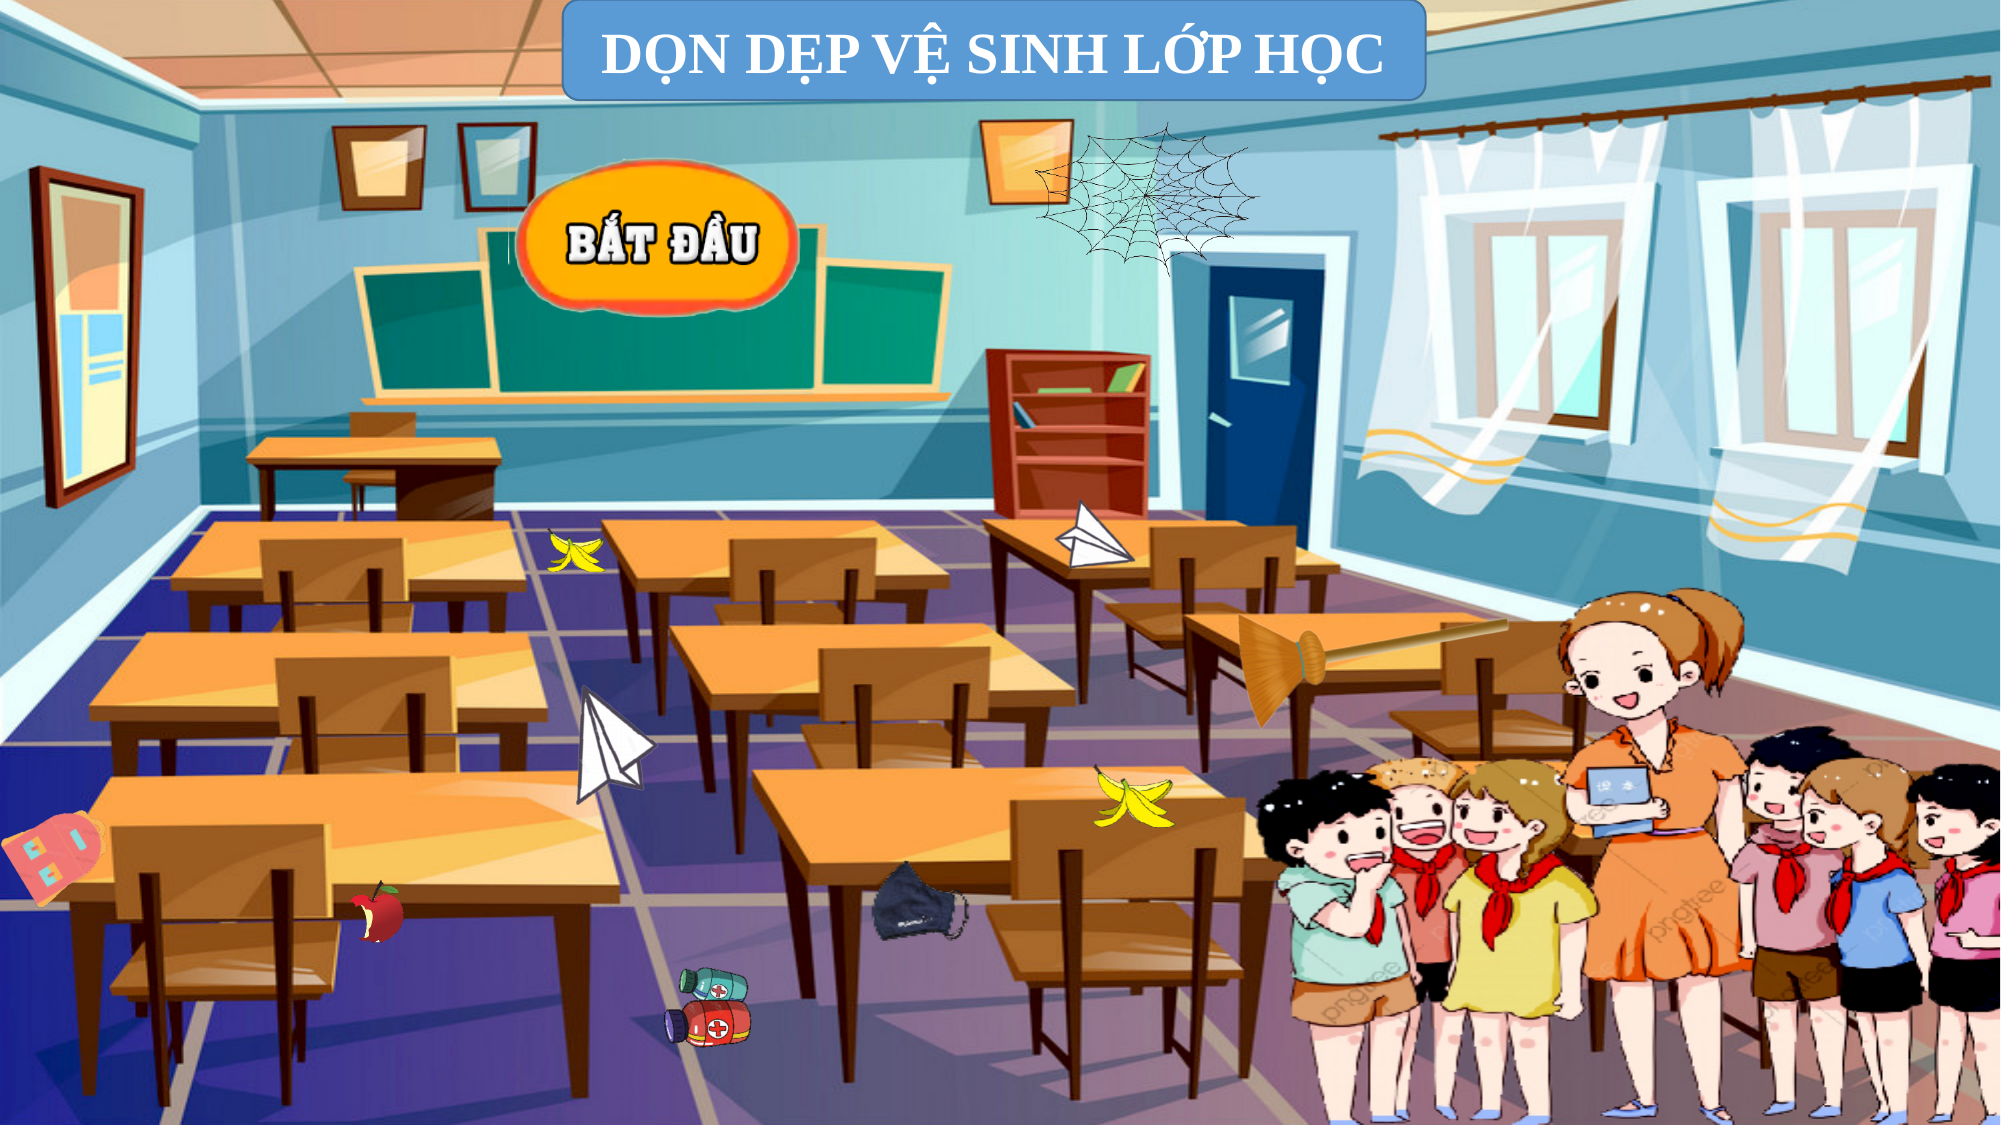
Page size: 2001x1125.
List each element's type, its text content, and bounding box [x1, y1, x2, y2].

text_box DỌN DẸP VỆ SINH LỚP HỌC [561, 0, 1427, 102]
picture [0, 0, 2001, 1125]
